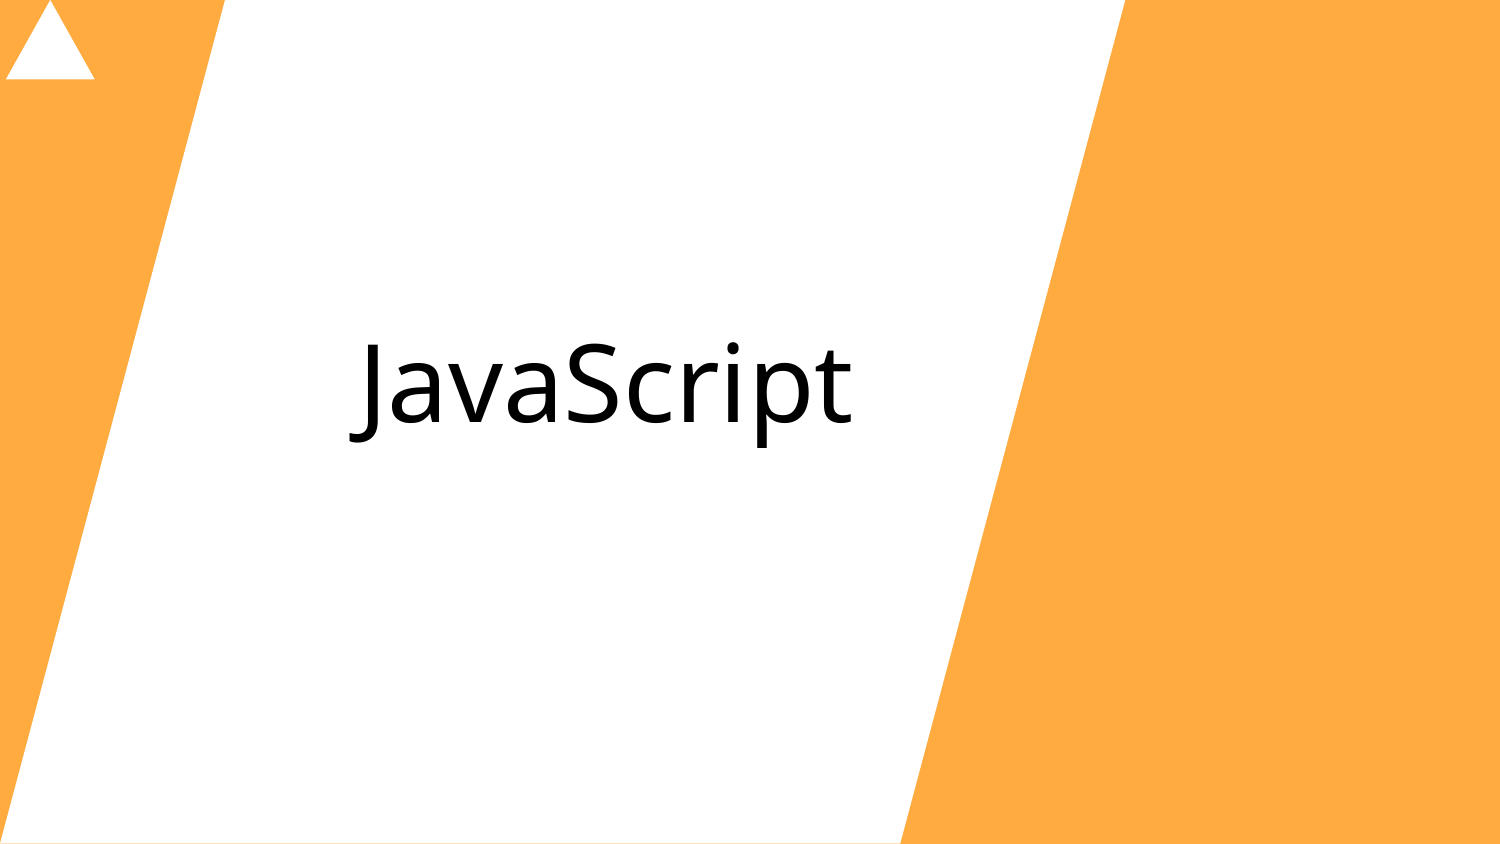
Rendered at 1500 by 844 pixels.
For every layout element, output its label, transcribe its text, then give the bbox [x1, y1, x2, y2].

title JavaScript [51, 45, 1161, 459]
